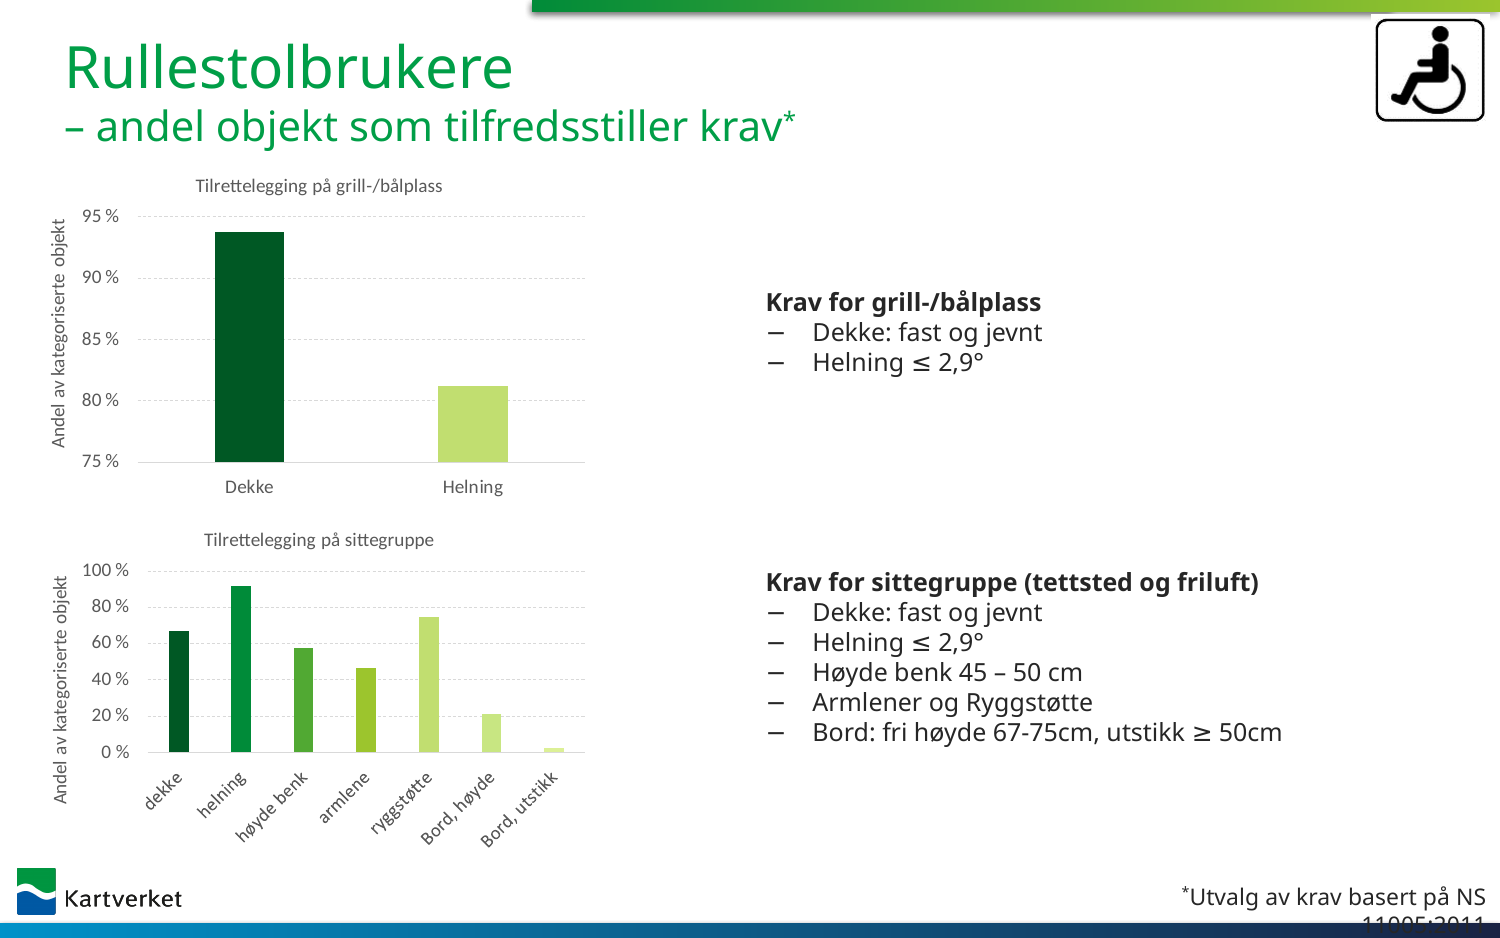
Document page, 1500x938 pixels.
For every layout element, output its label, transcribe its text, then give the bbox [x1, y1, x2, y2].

text_box *Utvalg av krav basert på NS 11005:2011 [1068, 873, 1500, 938]
picture [41, 520, 596, 859]
picture [1371, 13, 1491, 127]
picture [41, 166, 596, 505]
text_box Krav for grill-/bålplass Dekke: fast og jevnt Helning ≤ 2,9° [750, 279, 1452, 384]
text_box Rullestolbrukere – andel objekt som tilfredsstiller krav* [49, 14, 1431, 158]
text_box Krav for sittegruppe (tettsted og friluft) Dekke: fast og jevnt Helning ≤ 2,9° Høyde benk 45 – 50 cm Armlener og Ryggstøtte Bord: fri høyde 67-75cm, utstikk ≥ 50cm [750, 559, 1500, 754]
